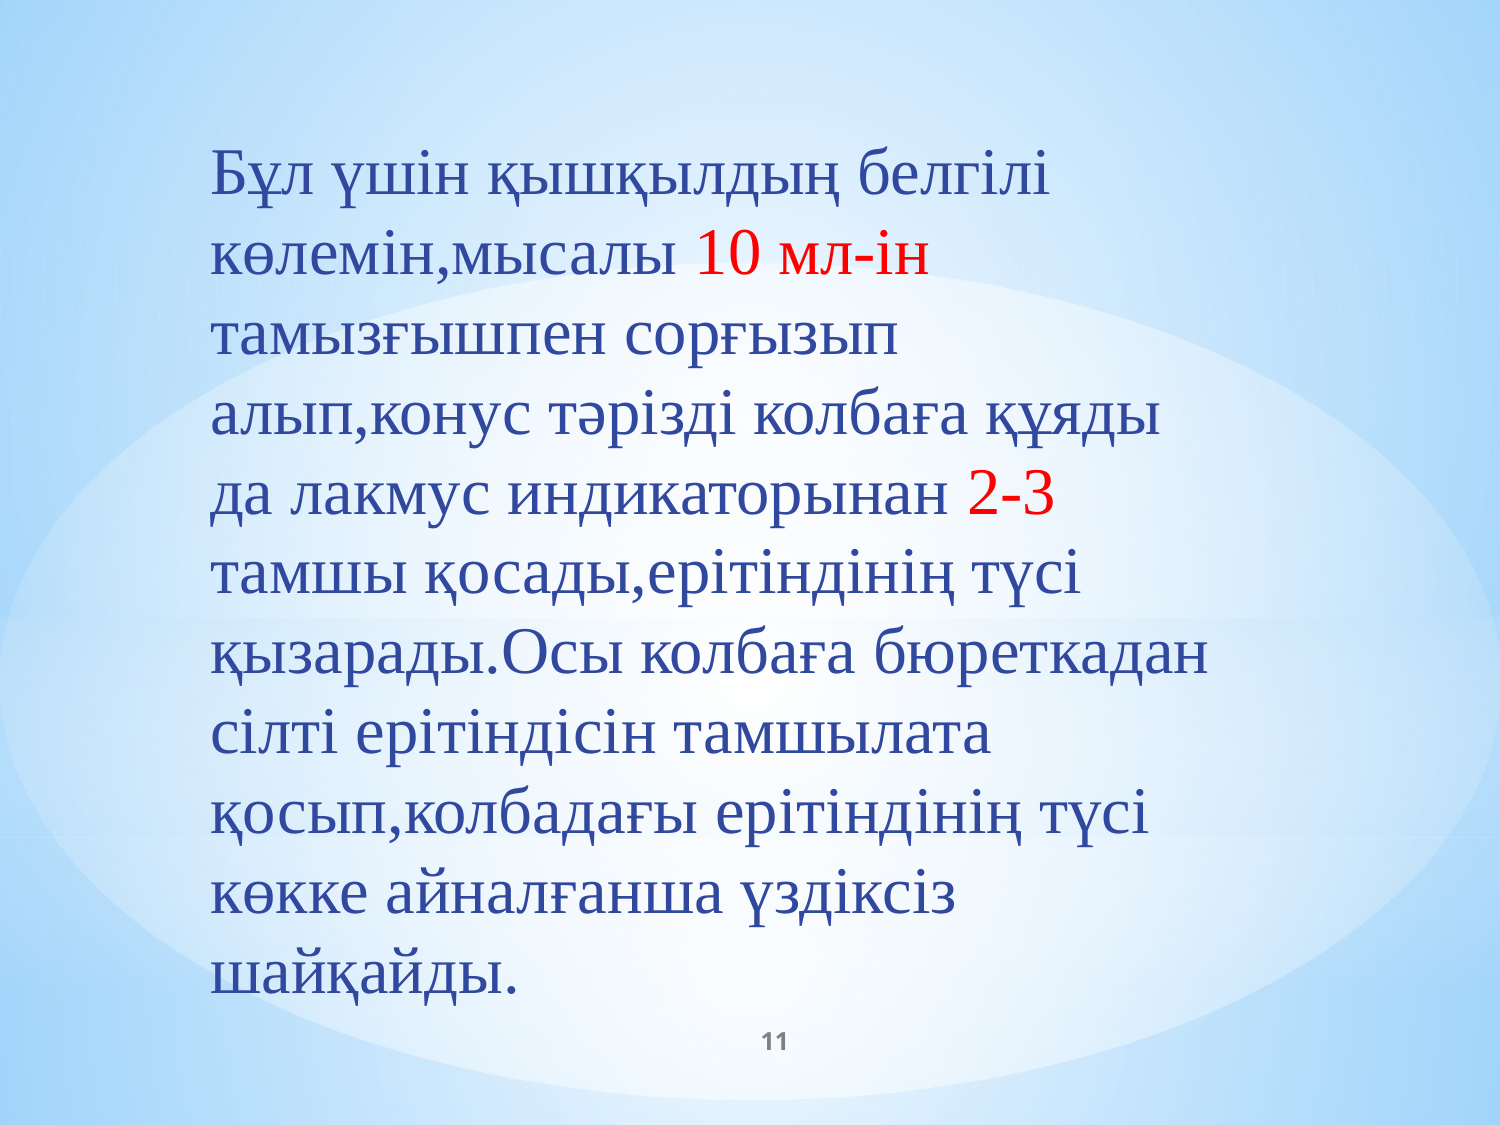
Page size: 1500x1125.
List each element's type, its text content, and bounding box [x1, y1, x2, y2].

slide_number 11 [624, 1012, 925, 1073]
list Бұл үшін қышқылдың белгілі көлемін,мысалы 10 мл-ін тамызғышпен сорғызып алып,конус тәрізді колбаға құяды да лакмус индикаторынан 2-3 тамшы қосады,ерітіндінің түсі қызарады.Осы колбаға бюреткадан сілті ерітіндісін тамшылата қосып,колбадағы ерітіндінің түсі көкке айналғанша үздіксіз шайқайды. [187, 119, 1238, 691]
